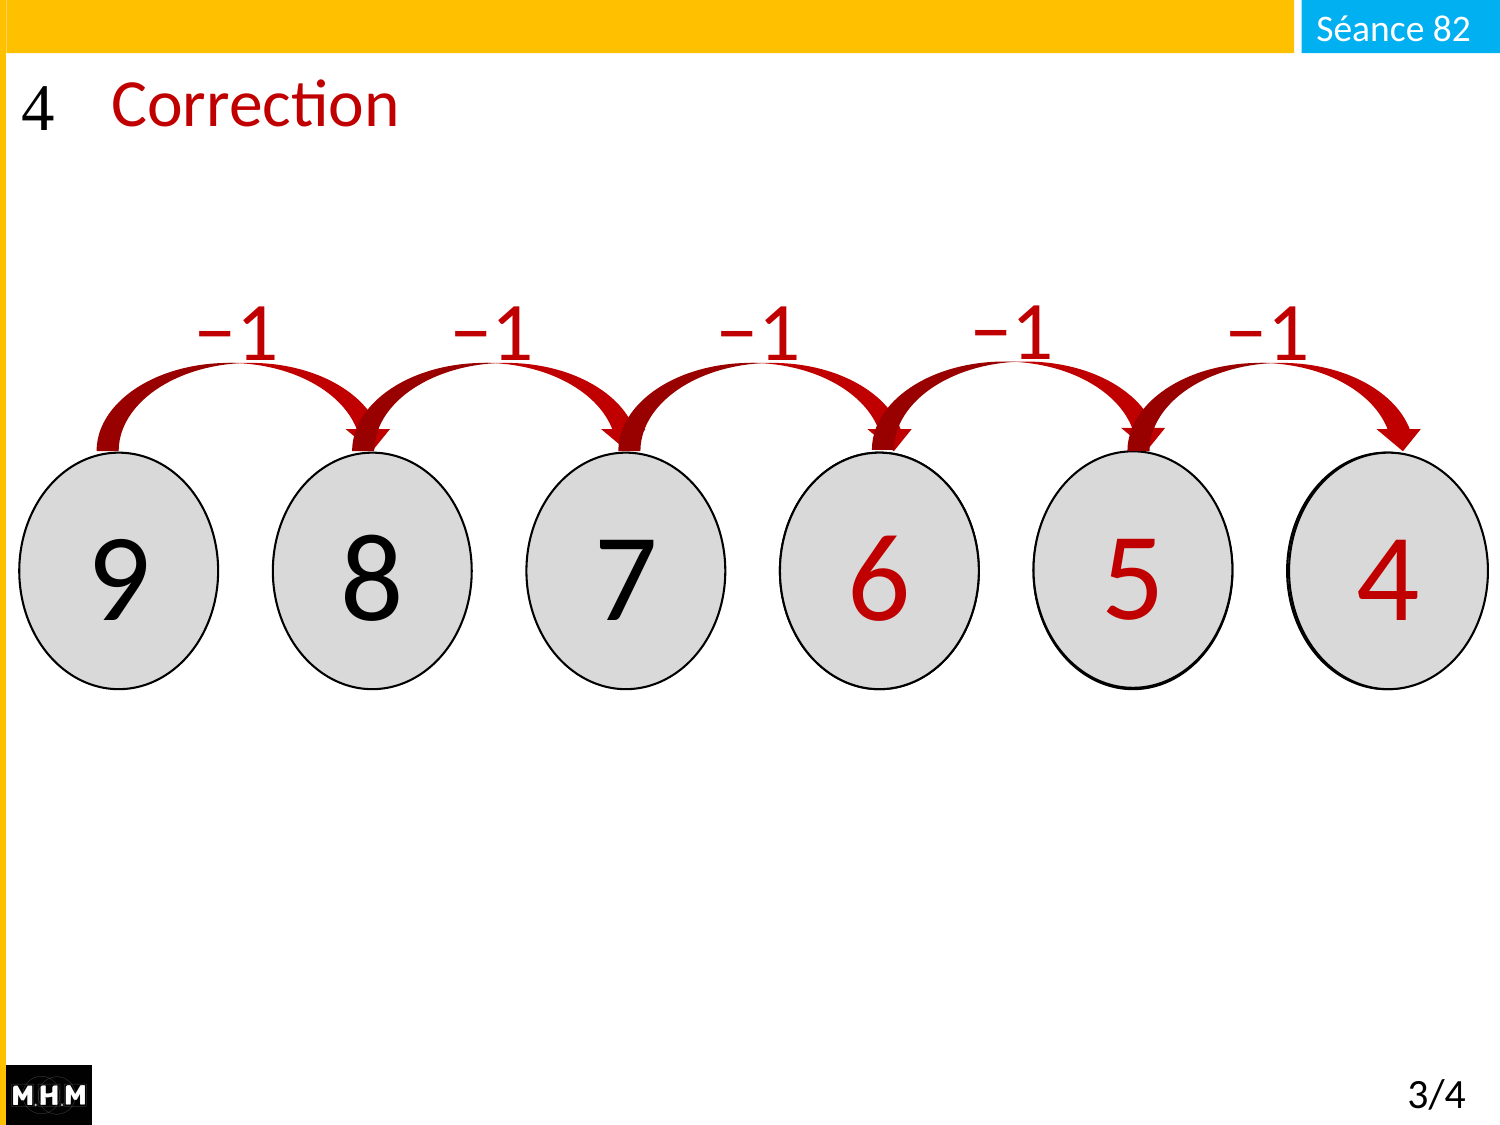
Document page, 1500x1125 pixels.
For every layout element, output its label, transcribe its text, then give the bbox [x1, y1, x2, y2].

text_box 5 [1032, 450, 1234, 689]
text_box 7 [525, 452, 727, 691]
text_box 8 [271, 452, 473, 691]
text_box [1127, 270, 1425, 452]
text_box 6 [778, 452, 980, 691]
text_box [871, 268, 1170, 450]
picture [6, 1065, 92, 1125]
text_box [96, 270, 352, 452]
title Correction [96, 60, 1391, 149]
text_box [618, 270, 916, 452]
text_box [352, 270, 618, 452]
list 3/4 [1373, 1064, 1500, 1125]
text_box 4 [1288, 452, 1489, 691]
text_box 9 [18, 452, 220, 691]
